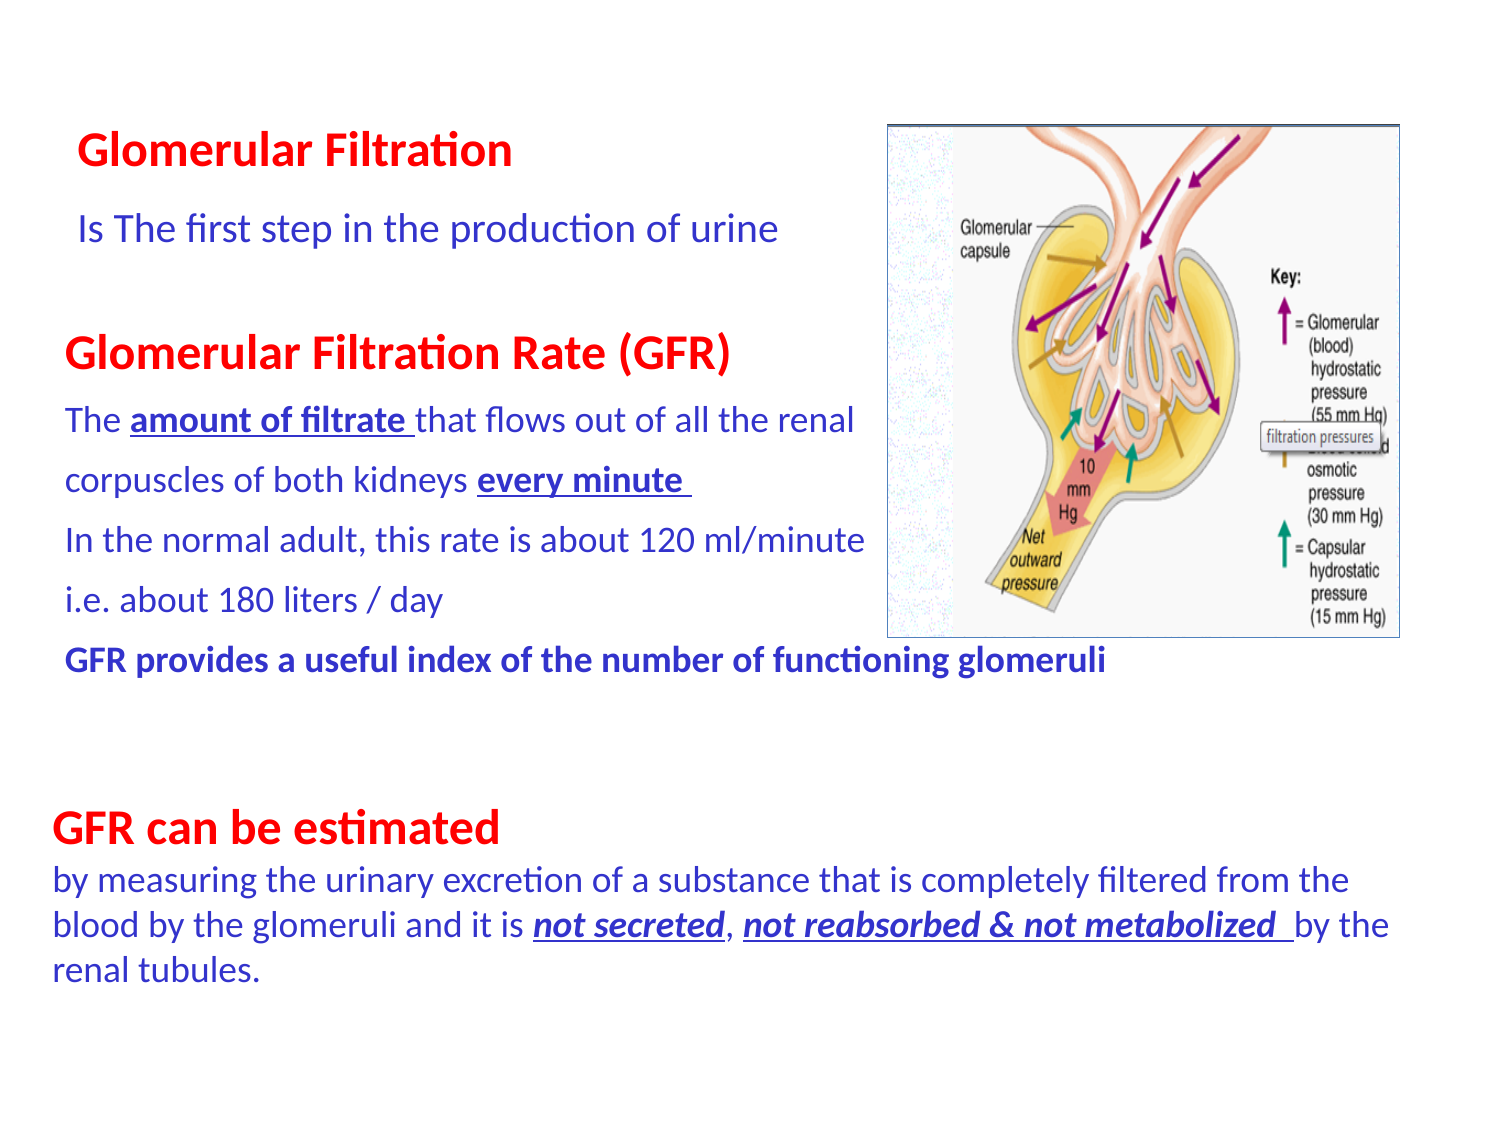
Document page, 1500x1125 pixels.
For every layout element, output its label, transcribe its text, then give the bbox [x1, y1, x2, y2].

text_box Glomerular Filtration Rate (GFR) The amount of filtrate that flows out of all the renal corpuscles of both kidneys every minute In the normal adult, this rate is about 120 ml/minute i.e. about 180 liters / day GFR provides a useful index of the number of functioning glomeruli [50, 312, 1150, 787]
picture [887, 124, 1401, 638]
text_box Glomerular Filtration Is The first step in the production of urine [62, 99, 820, 258]
text_box GFR can be estimated by measuring the urinary excretion of a substance that is completely filtered from the blood by the glomeruli and it is not secreted, not reabsorbed & not metabolized by the renal tubules. [37, 787, 1425, 998]
